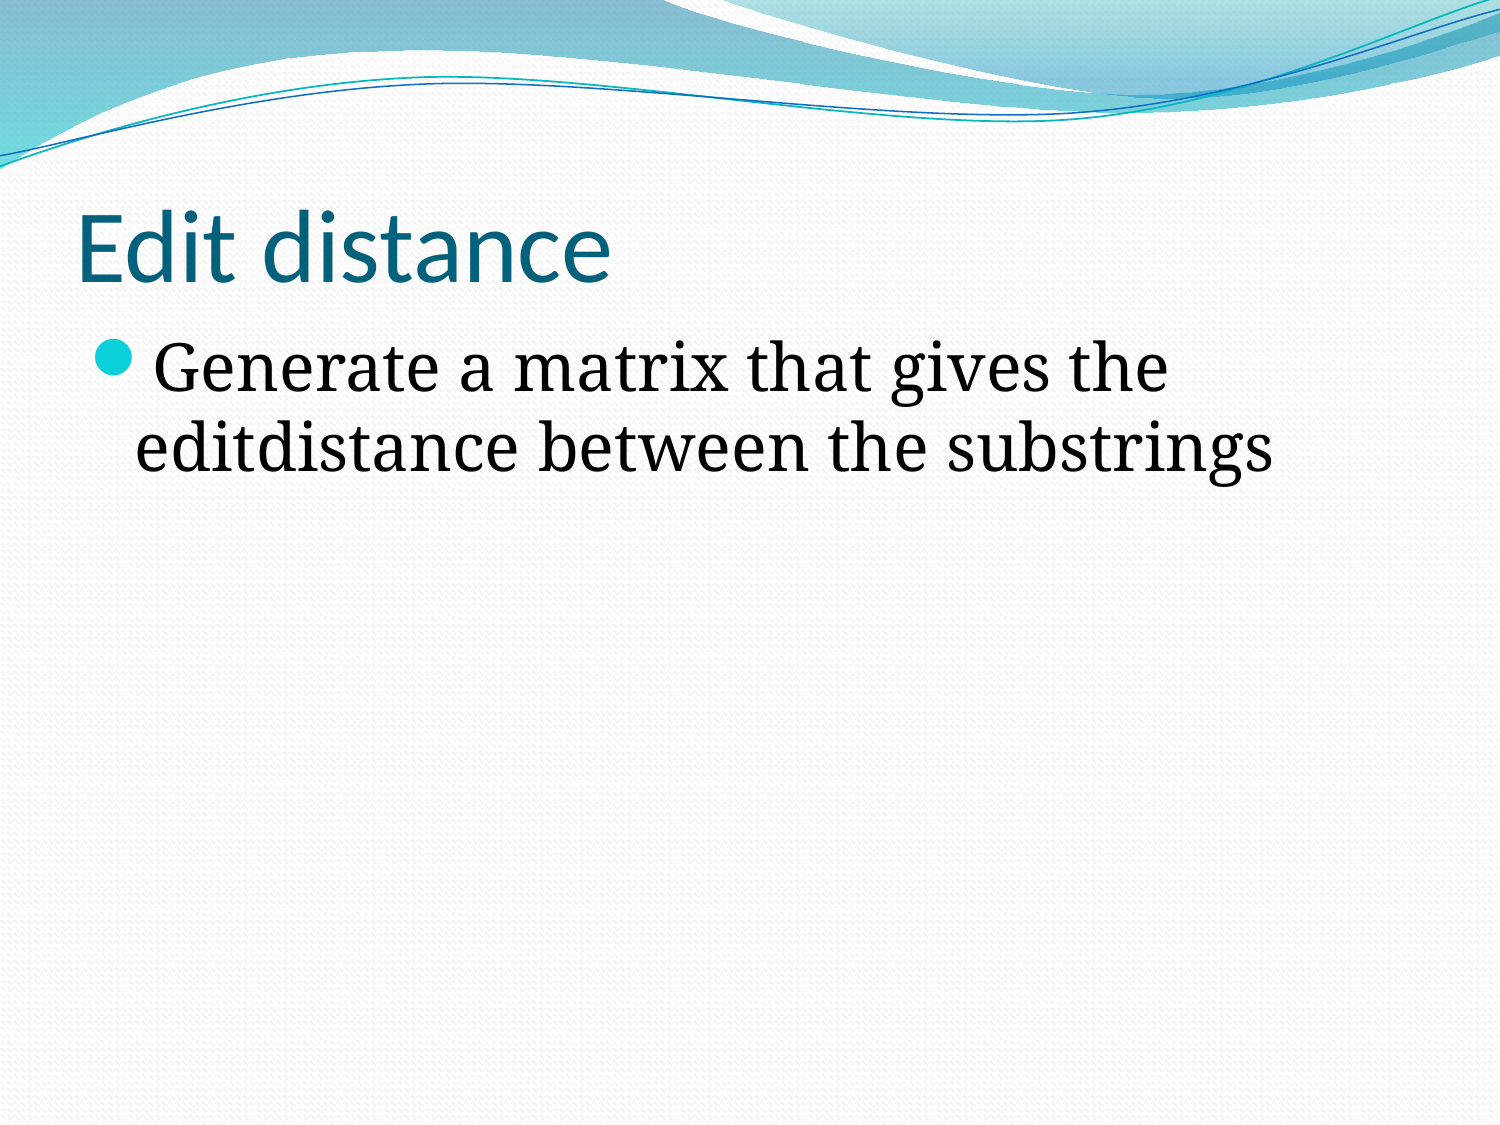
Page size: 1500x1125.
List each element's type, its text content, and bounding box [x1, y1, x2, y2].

title Edit distance [75, 115, 1425, 303]
list Generate a matrix that gives the editdistance between the substrings [75, 317, 1425, 1038]
